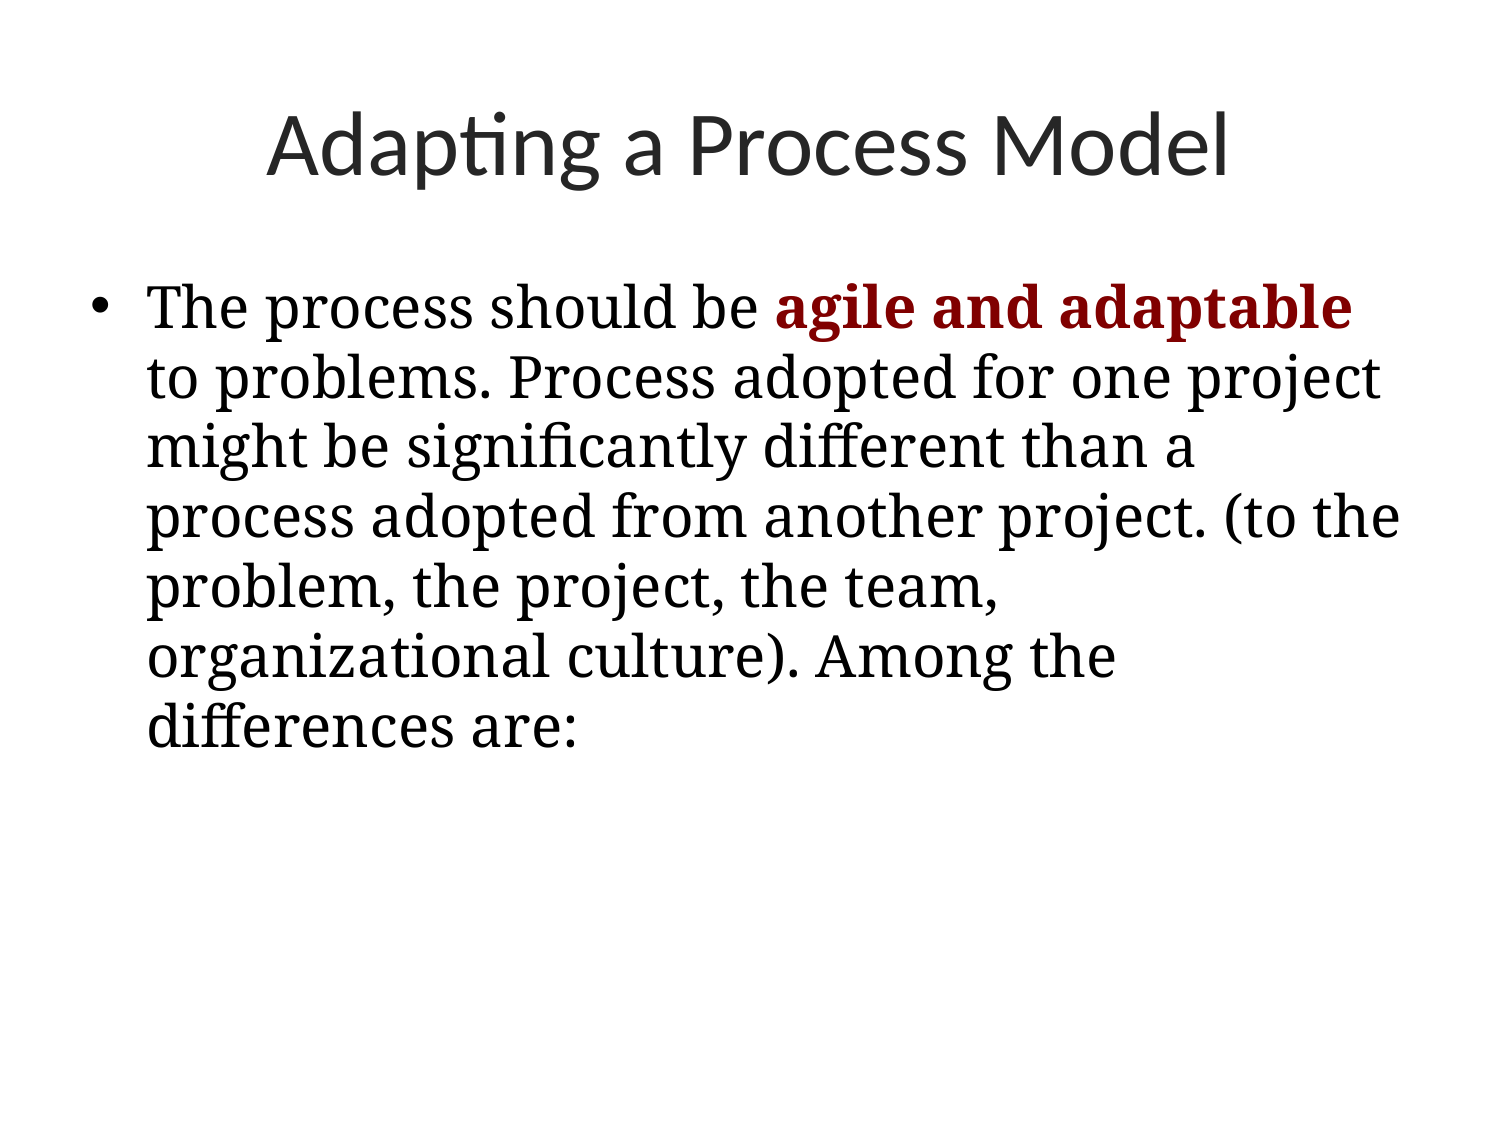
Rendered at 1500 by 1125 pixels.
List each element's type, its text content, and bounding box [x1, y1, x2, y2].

title Adapting a Process Model [75, 45, 1425, 233]
list The process should be agile and adaptable to problems. Process adopted for one project might be significantly different than a process adopted from another project. (to the problem, the project, the team, organizational culture). Among the differences are: [75, 262, 1425, 1005]
